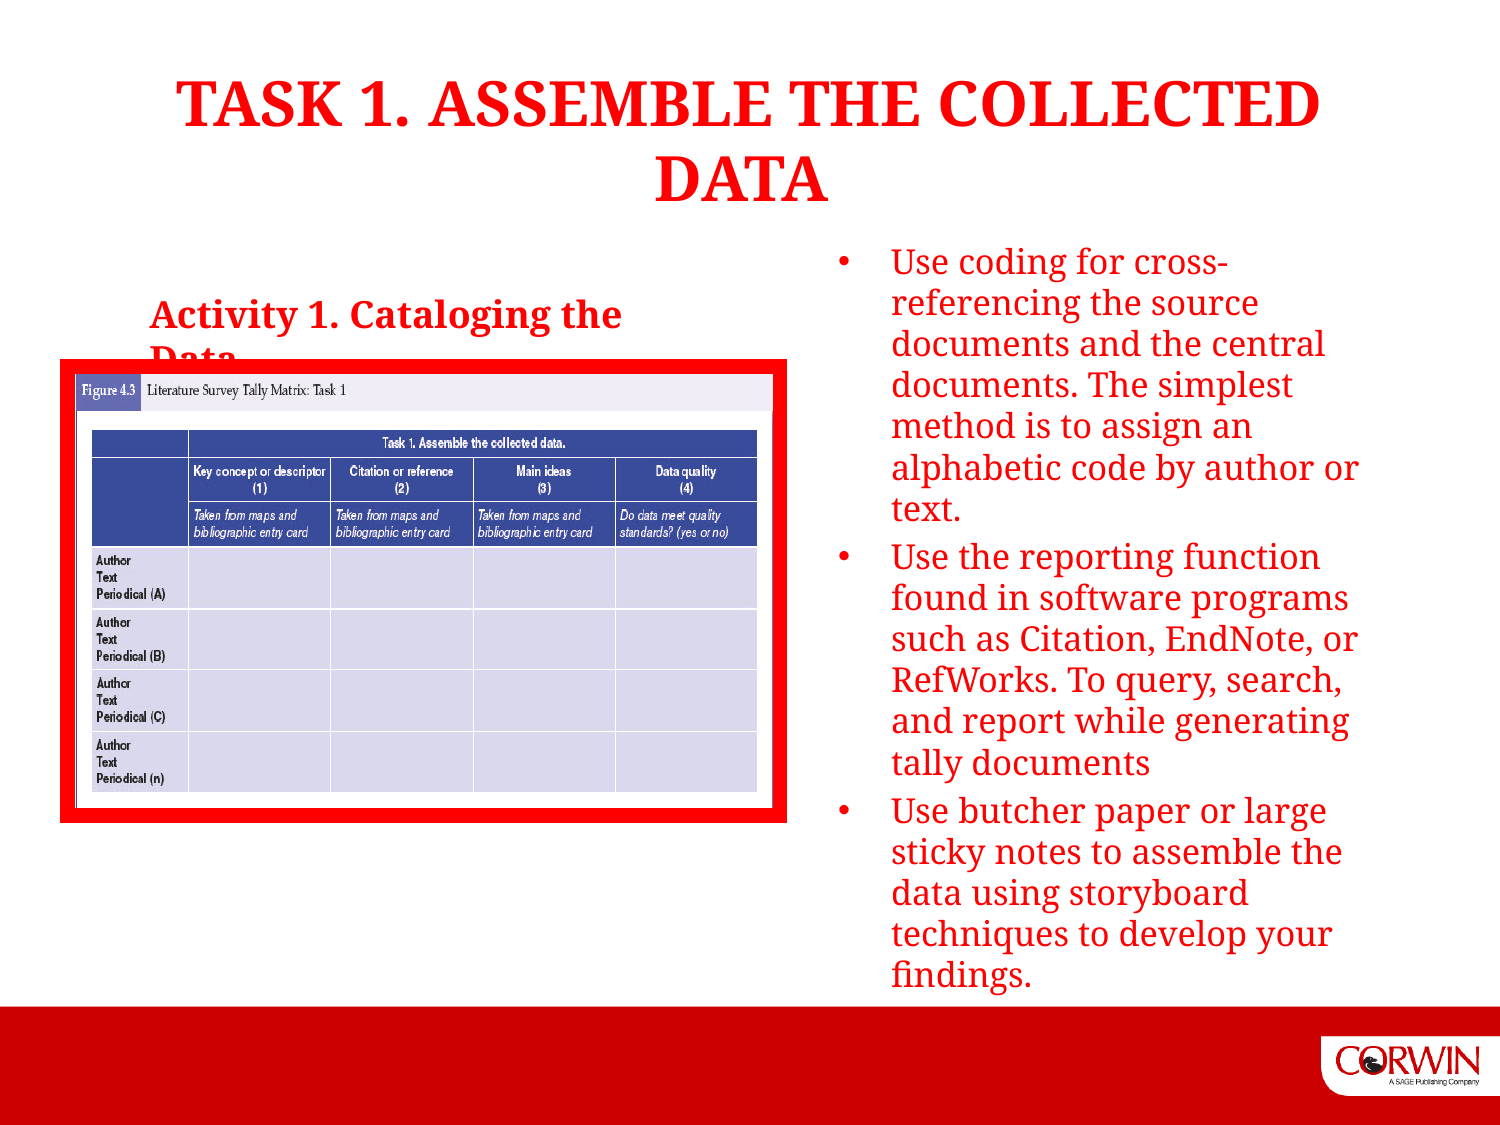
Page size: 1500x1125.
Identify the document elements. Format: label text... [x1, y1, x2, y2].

picture [0, 0, 1500, 1125]
title TASK 1. ASSEMBLE THE COLLECTED DATA [75, 45, 1425, 233]
text_box Activity 1. Cataloging the Data [134, 283, 713, 372]
list Use coding for cross-referencing the source documents and the central documents. The simplest method is to assign an alphabetic code by author or text. Use the reporting function found in software programs such as Citation, EndNote, or RefWorks. To query, search, and report while generating tally documents Use butcher paper or large sticky notes to assemble the data using storyboard techniques to develop your findings. [823, 232, 1425, 1005]
